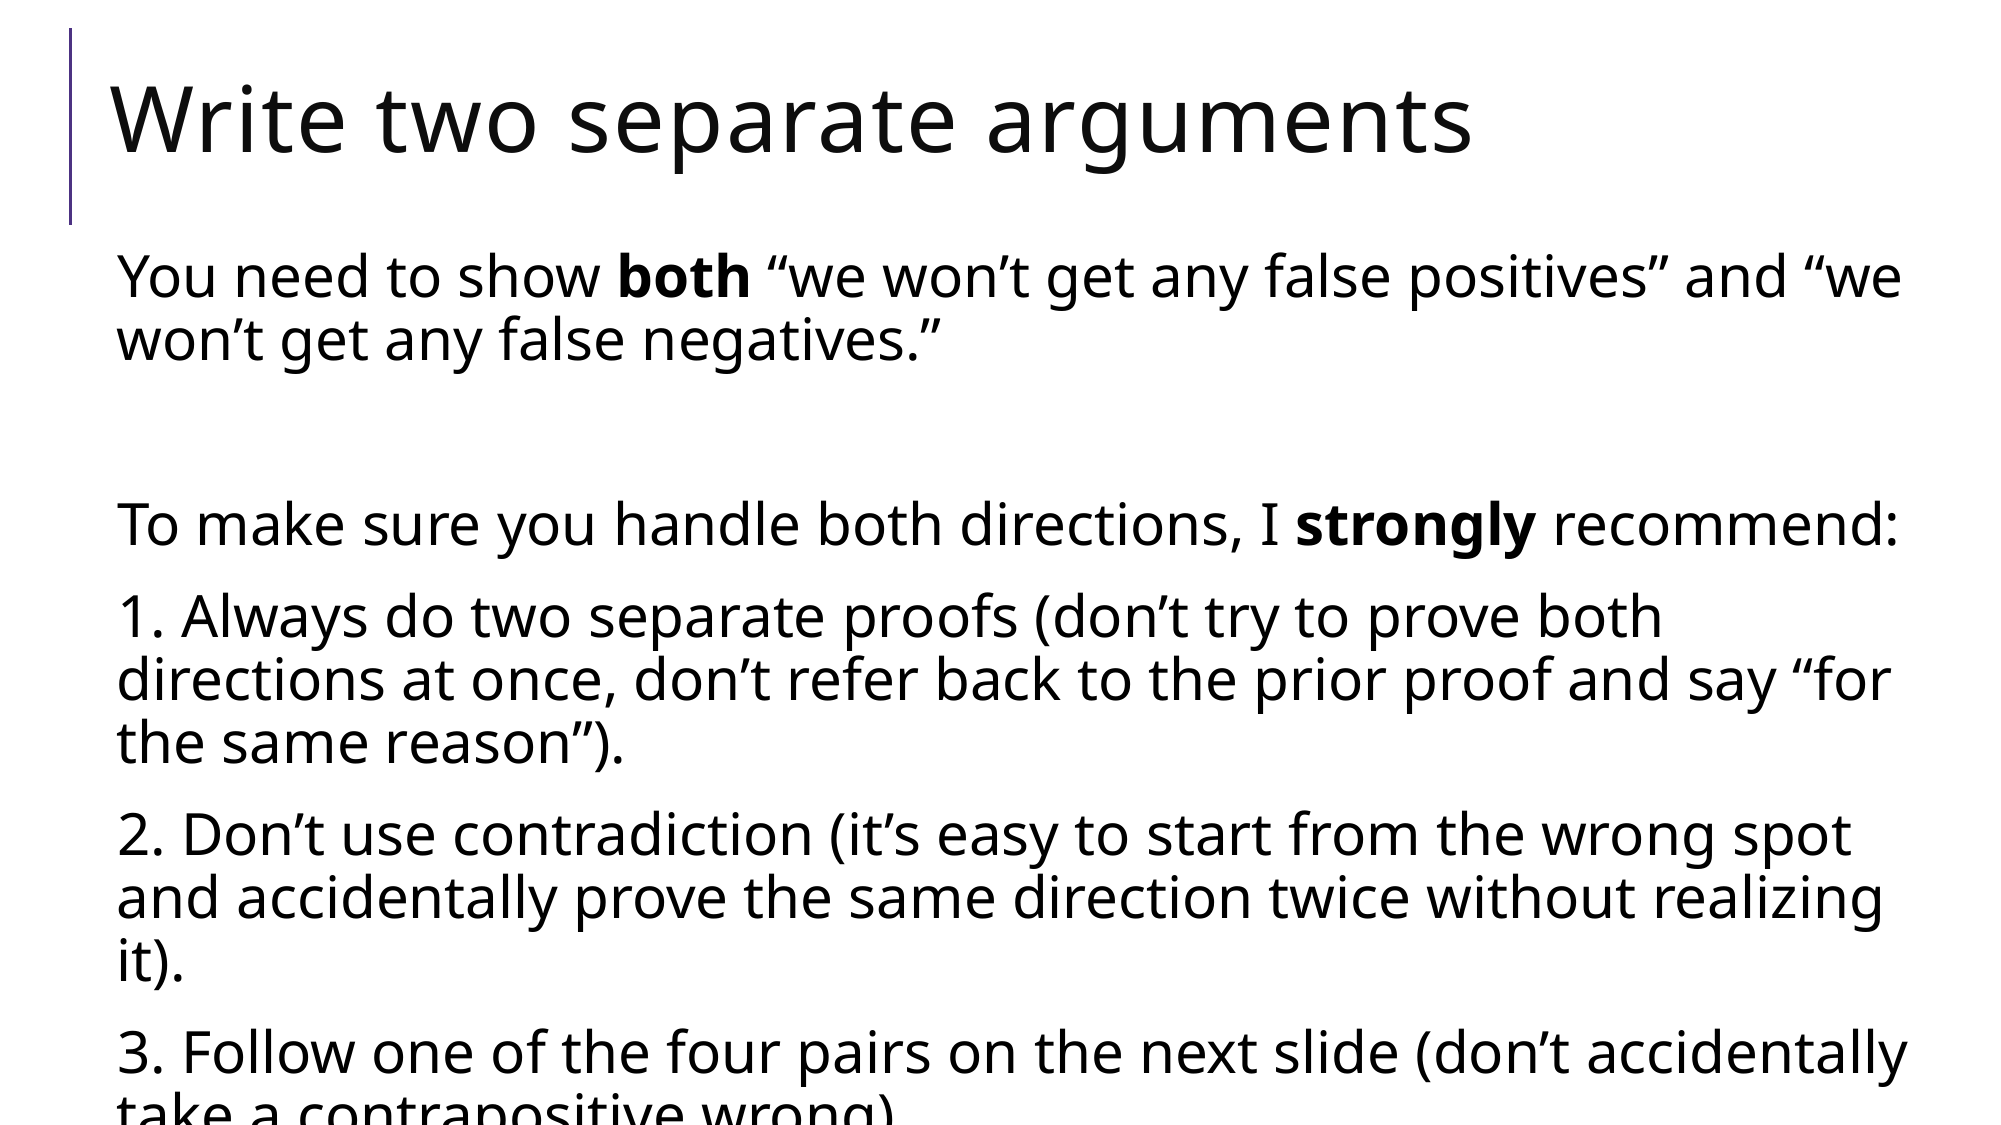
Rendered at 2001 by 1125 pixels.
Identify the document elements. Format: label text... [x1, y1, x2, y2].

title Write two separate arguments [94, 43, 1930, 210]
list You need to show both “we won’t get any false positives” and “we won’t get any false negatives.” To make sure you handle both directions, I strongly recommend: 1. Always do two separate proofs (don’t try to prove both directions at once, don’t refer back to the prior proof and say “for the same reason”). 2. Don’t use contradiction (it’s easy to start from the wrong spot and accidentally prove the same direction twice without realizing it). 3. Follow one of the four pairs on the next slide (don’t accidentally take a contrapositive wrong) [94, 240, 1930, 1035]
